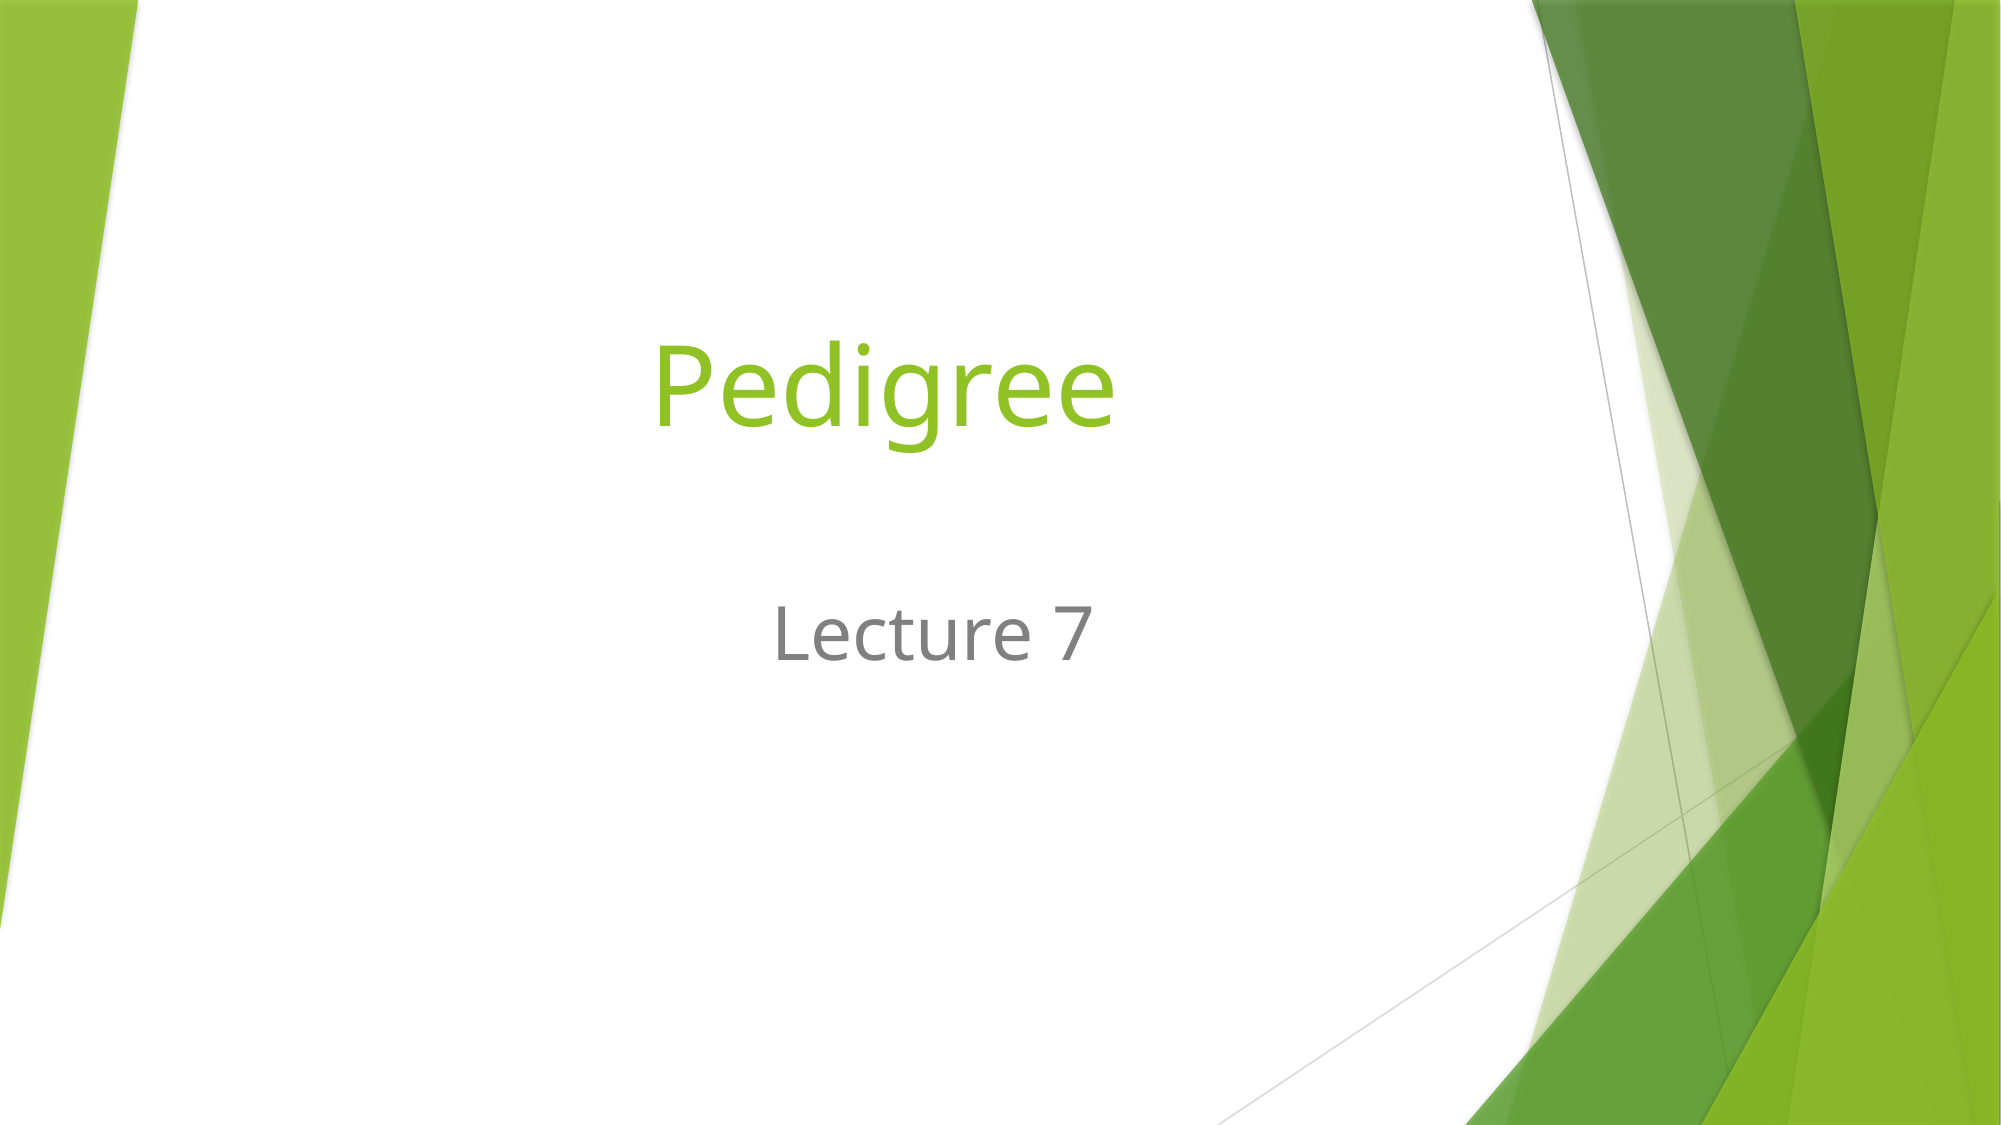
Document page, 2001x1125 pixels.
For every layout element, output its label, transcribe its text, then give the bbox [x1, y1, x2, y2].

title Pedigree [247, 186, 1522, 457]
subtitle Lecture 7 [296, 578, 1571, 759]
